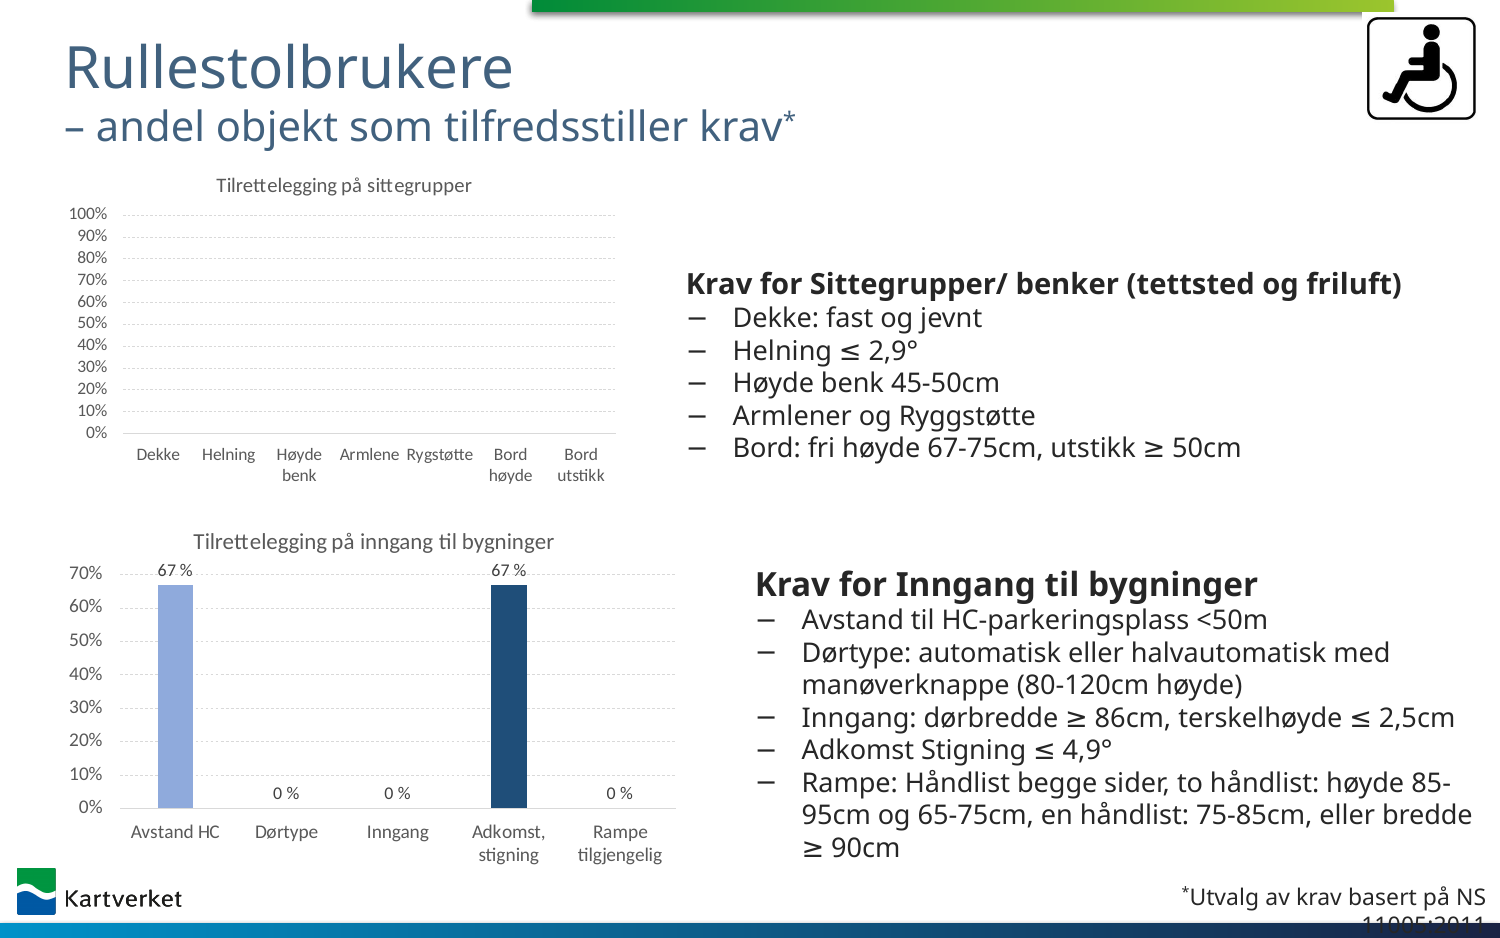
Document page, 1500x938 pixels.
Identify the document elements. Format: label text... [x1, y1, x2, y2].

picture [62, 520, 687, 874]
text_box *Utvalg av krav basert på NS 11005:2011 [1068, 873, 1500, 938]
text_box Rullestolbrukere – andel objekt som tilfredsstiller krav* [49, 25, 1431, 158]
text_box Krav for Inngang til bygninger Avstand til HC-parkeringsplass <50m Dørtype: automatisk eller halvautomatisk med manøverknappe (80-120cm høyde) Inngang: dørbredde ≥ 86cm, terskelhøyde ≤ 2,5cm Adkomst Stigning ≤ 4,9° Rampe: Håndlist begge sider, to håndlist: høyde 85-95cm og 65-75cm, en håndlist: 75-85cm, eller bredde ≥ 90cm [740, 555, 1491, 870]
picture [62, 166, 626, 492]
picture [1362, 12, 1481, 126]
text_box Krav for Sittegrupper/ benker (tettsted og friluft) Dekke: fast og jevnt Helning ≤ 2,9° Høyde benk 45-50cm Armlener og Ryggstøtte Bord: fri høyde 67-75cm, utstikk ≥ 50cm [670, 258, 1418, 471]
